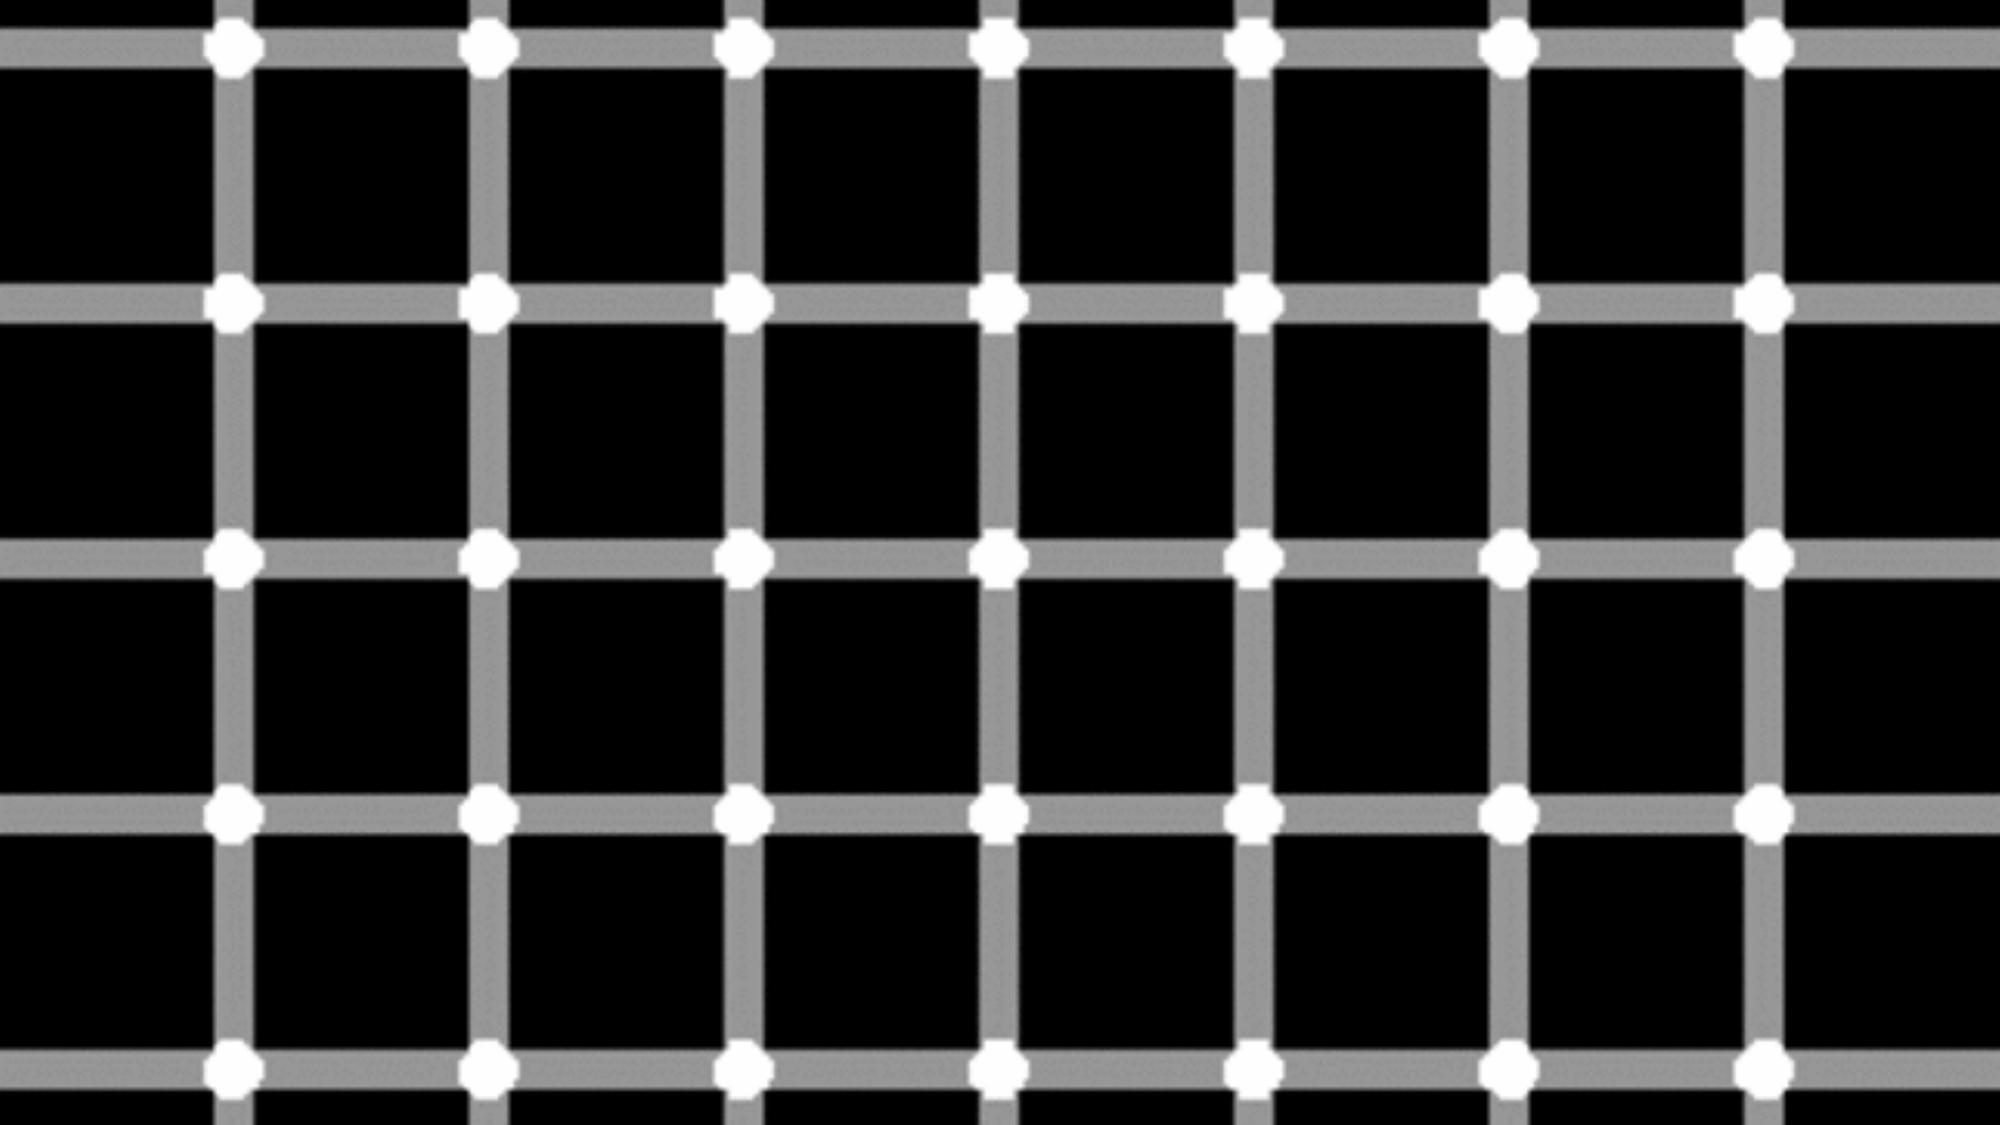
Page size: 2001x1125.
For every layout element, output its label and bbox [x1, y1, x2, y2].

list [0, 0, 2000, 1125]
